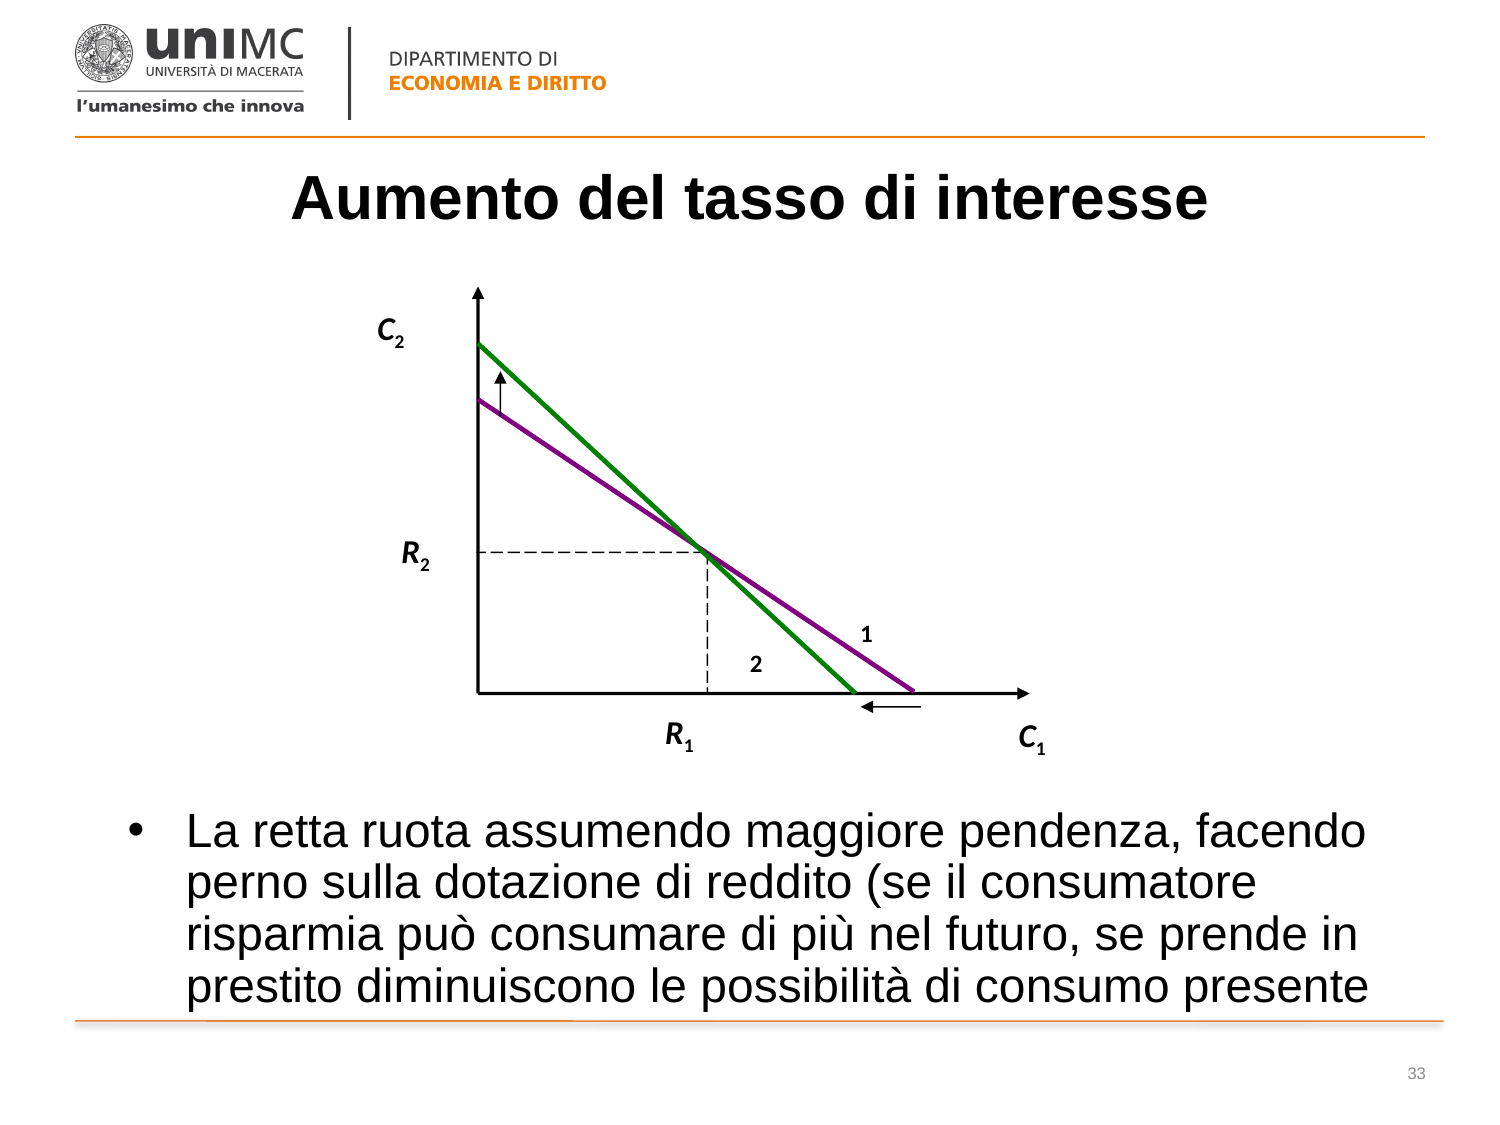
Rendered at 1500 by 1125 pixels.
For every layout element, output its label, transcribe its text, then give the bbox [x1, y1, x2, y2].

title Aumento del tasso di interesse [75, 149, 1425, 241]
list La retta ruota assumendo maggiore pendenza, facendo perno sulla dotazione di reddito (se il consumatore risparmia può consumare di più nel futuro, se prende in prestito diminuiscono le possibilità di consumo presente [112, 798, 1388, 1036]
slide_number 33 [1091, 1042, 1442, 1103]
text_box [362, 286, 1113, 787]
picture [75, 24, 1425, 138]
